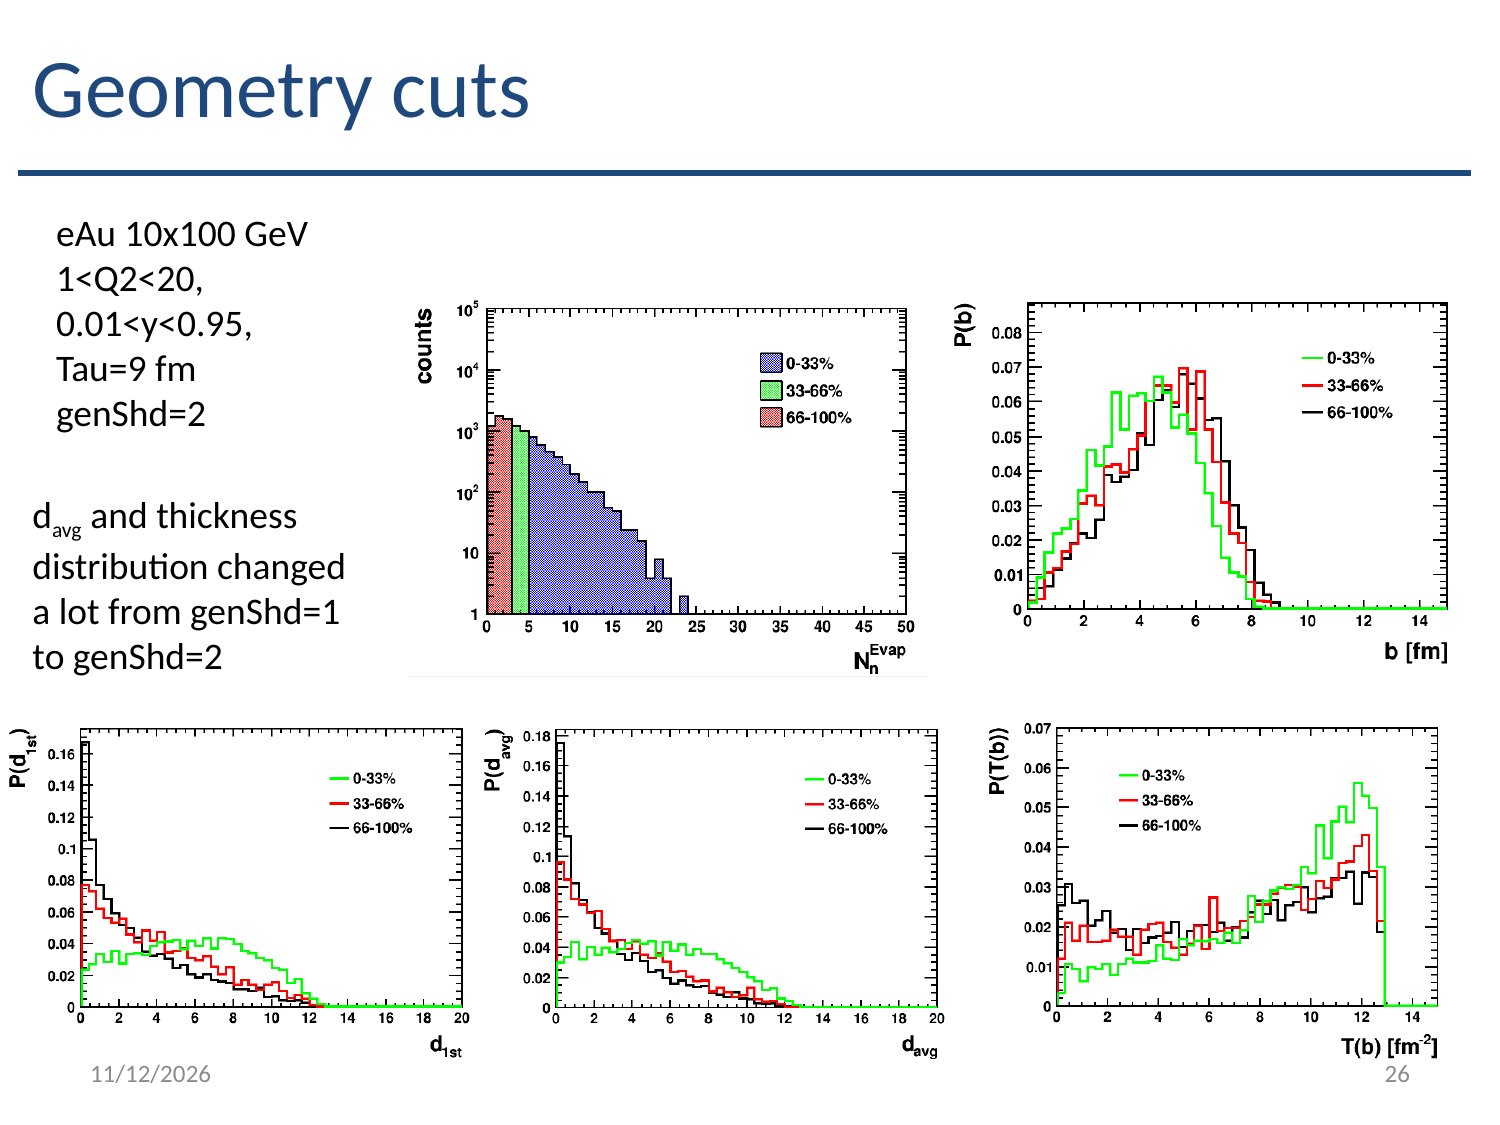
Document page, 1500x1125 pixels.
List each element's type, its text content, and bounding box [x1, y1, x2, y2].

picture [5, 715, 975, 1064]
text_box eAu 10x100 GeV 1<Q2<20, 0.01<y<0.95, Tau=9 fm genShd=2 [41, 201, 396, 442]
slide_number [75, 1071, 425, 1103]
slide_number 26 [1074, 1071, 1425, 1103]
picture [981, 715, 1459, 1063]
text_box davg and thickness distribution changed a lot from genShd=1 to genShd=2 [17, 483, 372, 685]
title Geometry cuts [17, 7, 1483, 161]
picture [407, 290, 928, 677]
picture [943, 289, 1482, 669]
